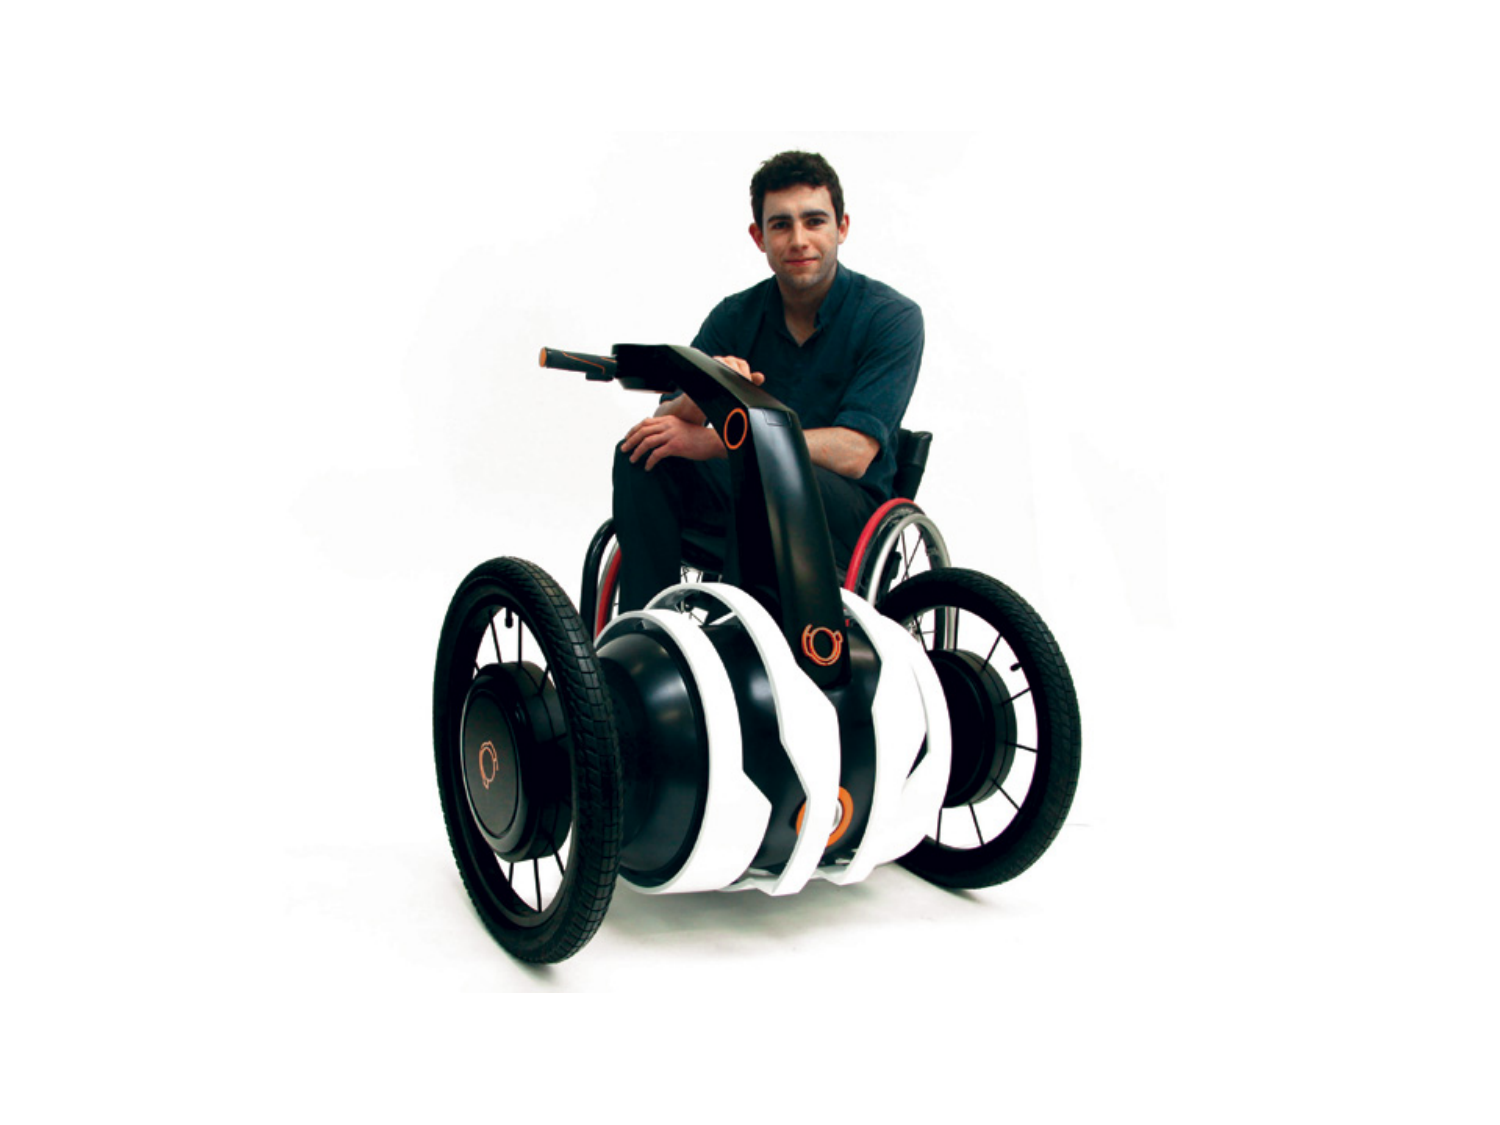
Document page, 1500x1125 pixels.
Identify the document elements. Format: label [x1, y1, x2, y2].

picture [281, 131, 1219, 994]
